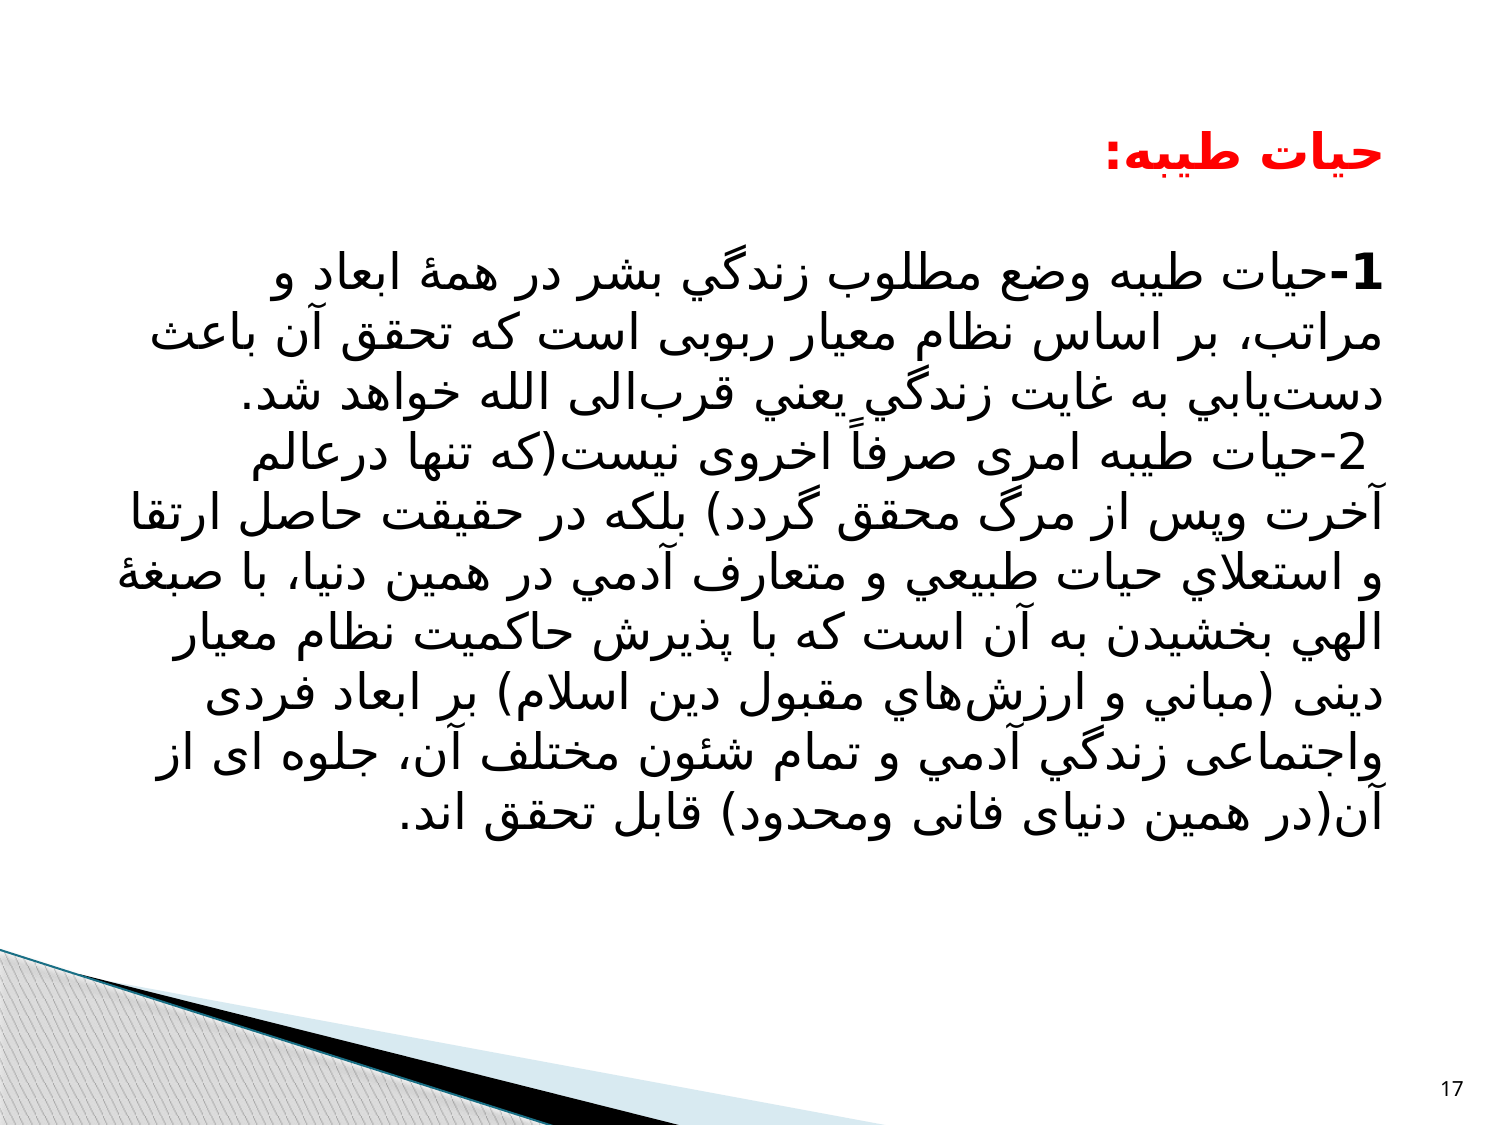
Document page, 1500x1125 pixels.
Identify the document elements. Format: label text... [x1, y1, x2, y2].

text_box حيات طيبه: 1-حيات طيبه وضع مطلوب زندگي بشر در همۀ ابعاد و مراتب، بر اساس نظام معیار ربوبی است كه تحقق آن باعث دست‌يابي به غايت زندگي يعني قرب‌الی الله خواهد شد. 2-حيات طيبه امری صرفاً اخروی نیست(که تنها درعالم آخرت وپس از مرگ محقق گردد) بلکه در حقيقت حاصل ارتقا و استعلاي حيات طبيعي و متعارف آدمي در همین دنیا، با صبغۀ الهي بخشيدن به آن است که با پذيرش حاکميت نظام معيار دینی (مباني و ارزش‌هاي مقبول دين اسلام) بر ابعاد فردی واجتماعی زندگي آدمي و تمام شئون مختلف آن، جلوه ای از آن(در همین دنیای فانی ومحدود) قابل تحقق اند. [99, 112, 1400, 848]
slide_number 17 [1418, 1051, 1479, 1112]
